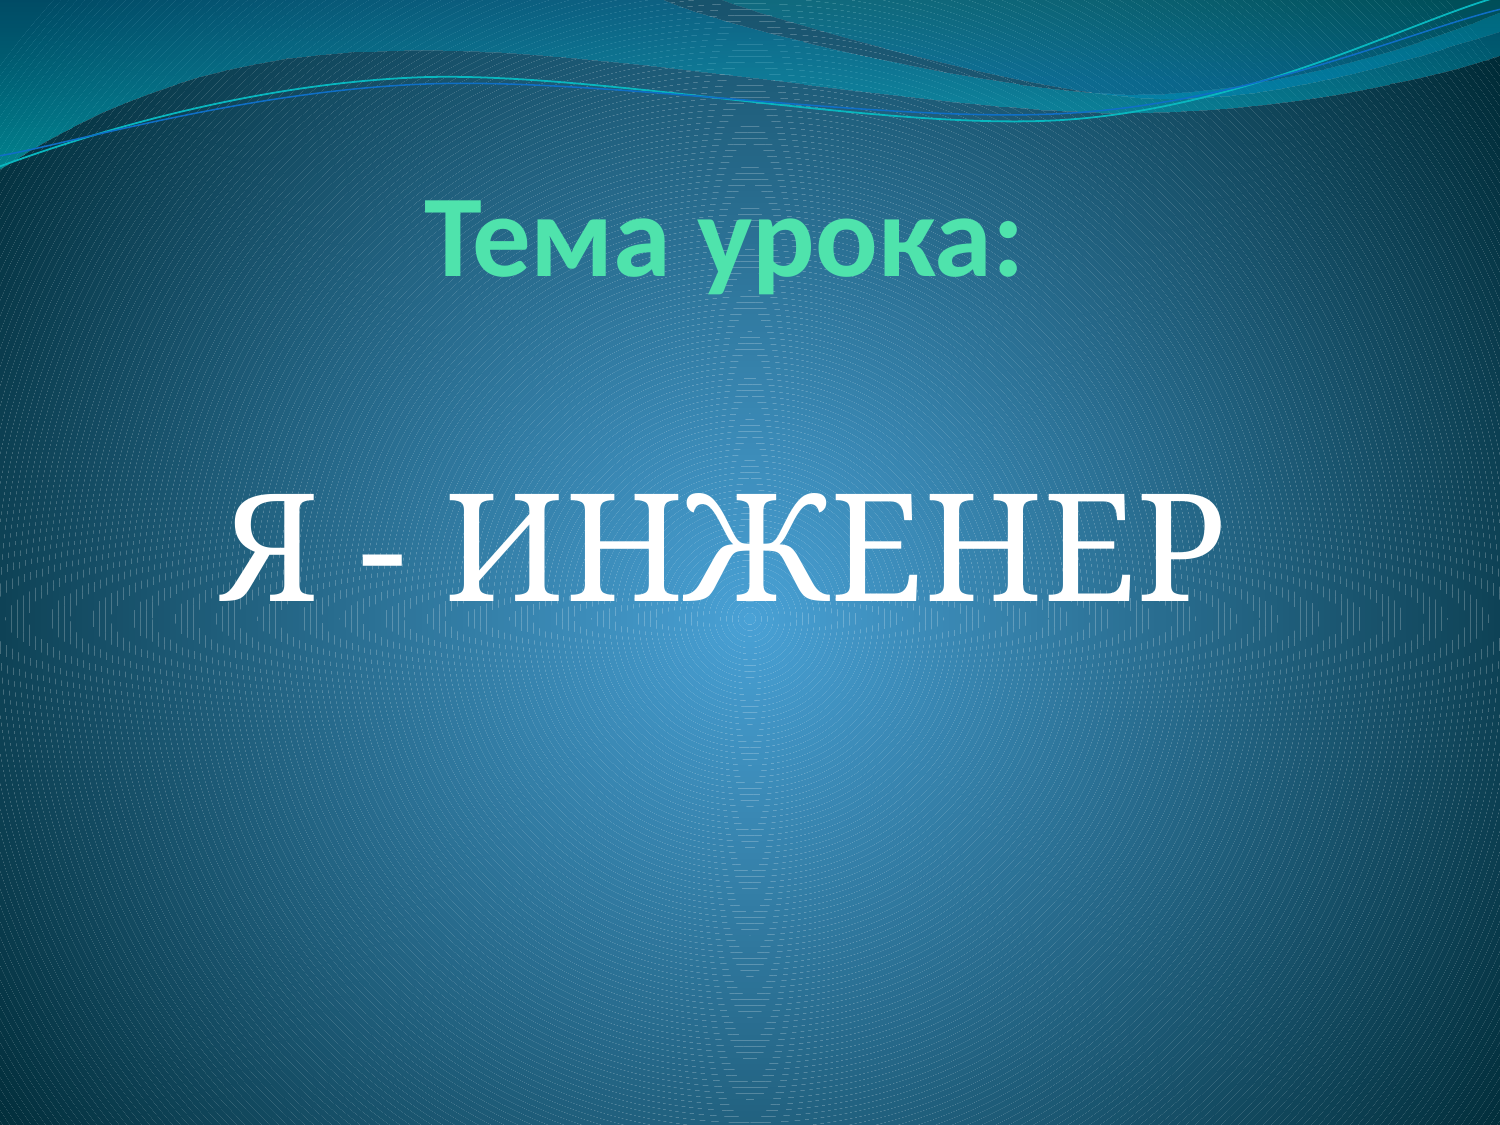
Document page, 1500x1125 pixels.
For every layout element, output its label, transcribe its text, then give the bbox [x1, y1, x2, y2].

list Я - ИНЖЕНЕР [86, 443, 1362, 692]
title Тема урока: [86, 216, 1362, 440]
